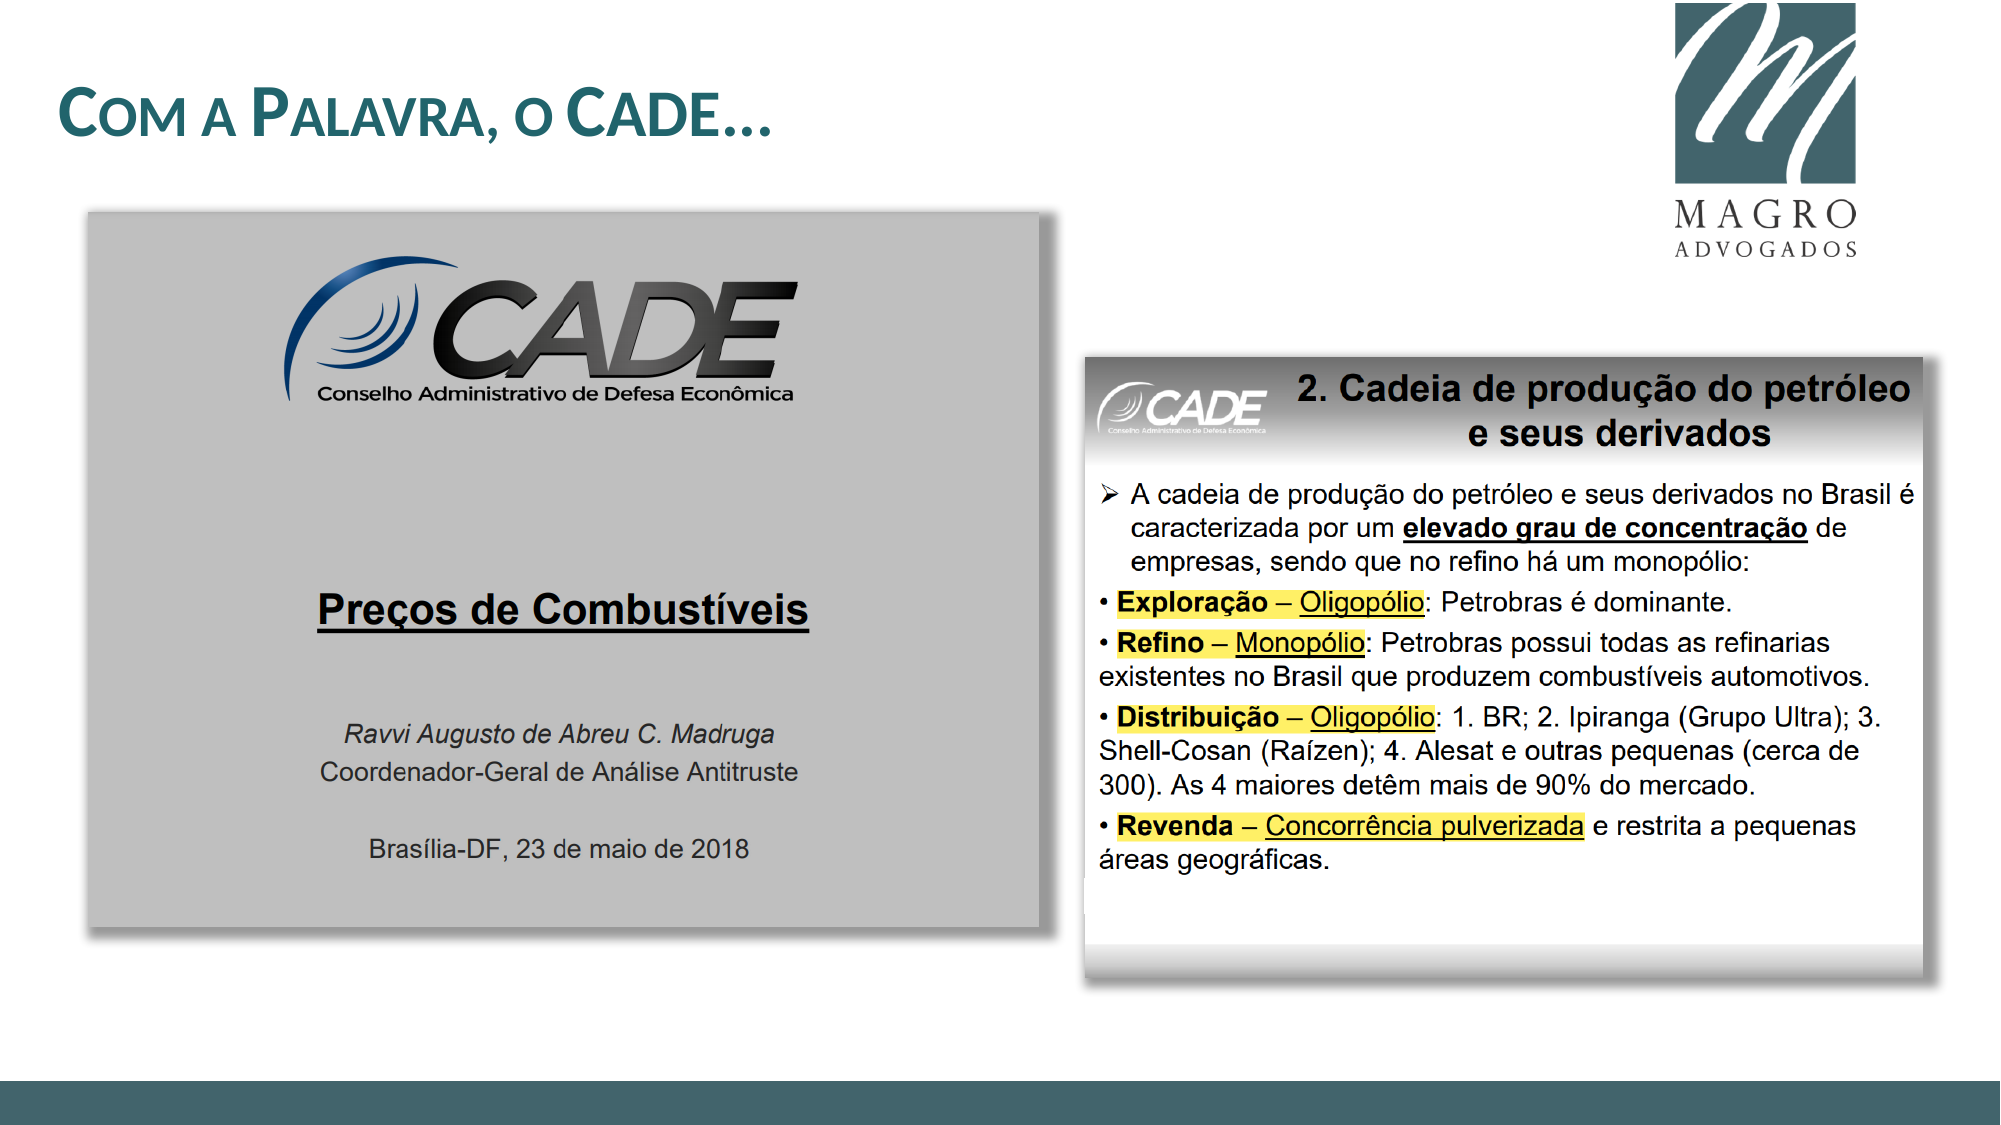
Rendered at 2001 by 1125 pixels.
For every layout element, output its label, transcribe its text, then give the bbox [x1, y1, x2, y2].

picture [1085, 357, 1923, 978]
picture [88, 212, 1039, 927]
picture [1668, 0, 1862, 264]
text_box COM A PALAVRA, O CADE... [43, 53, 1248, 159]
text_box [0, 1081, 2000, 1125]
